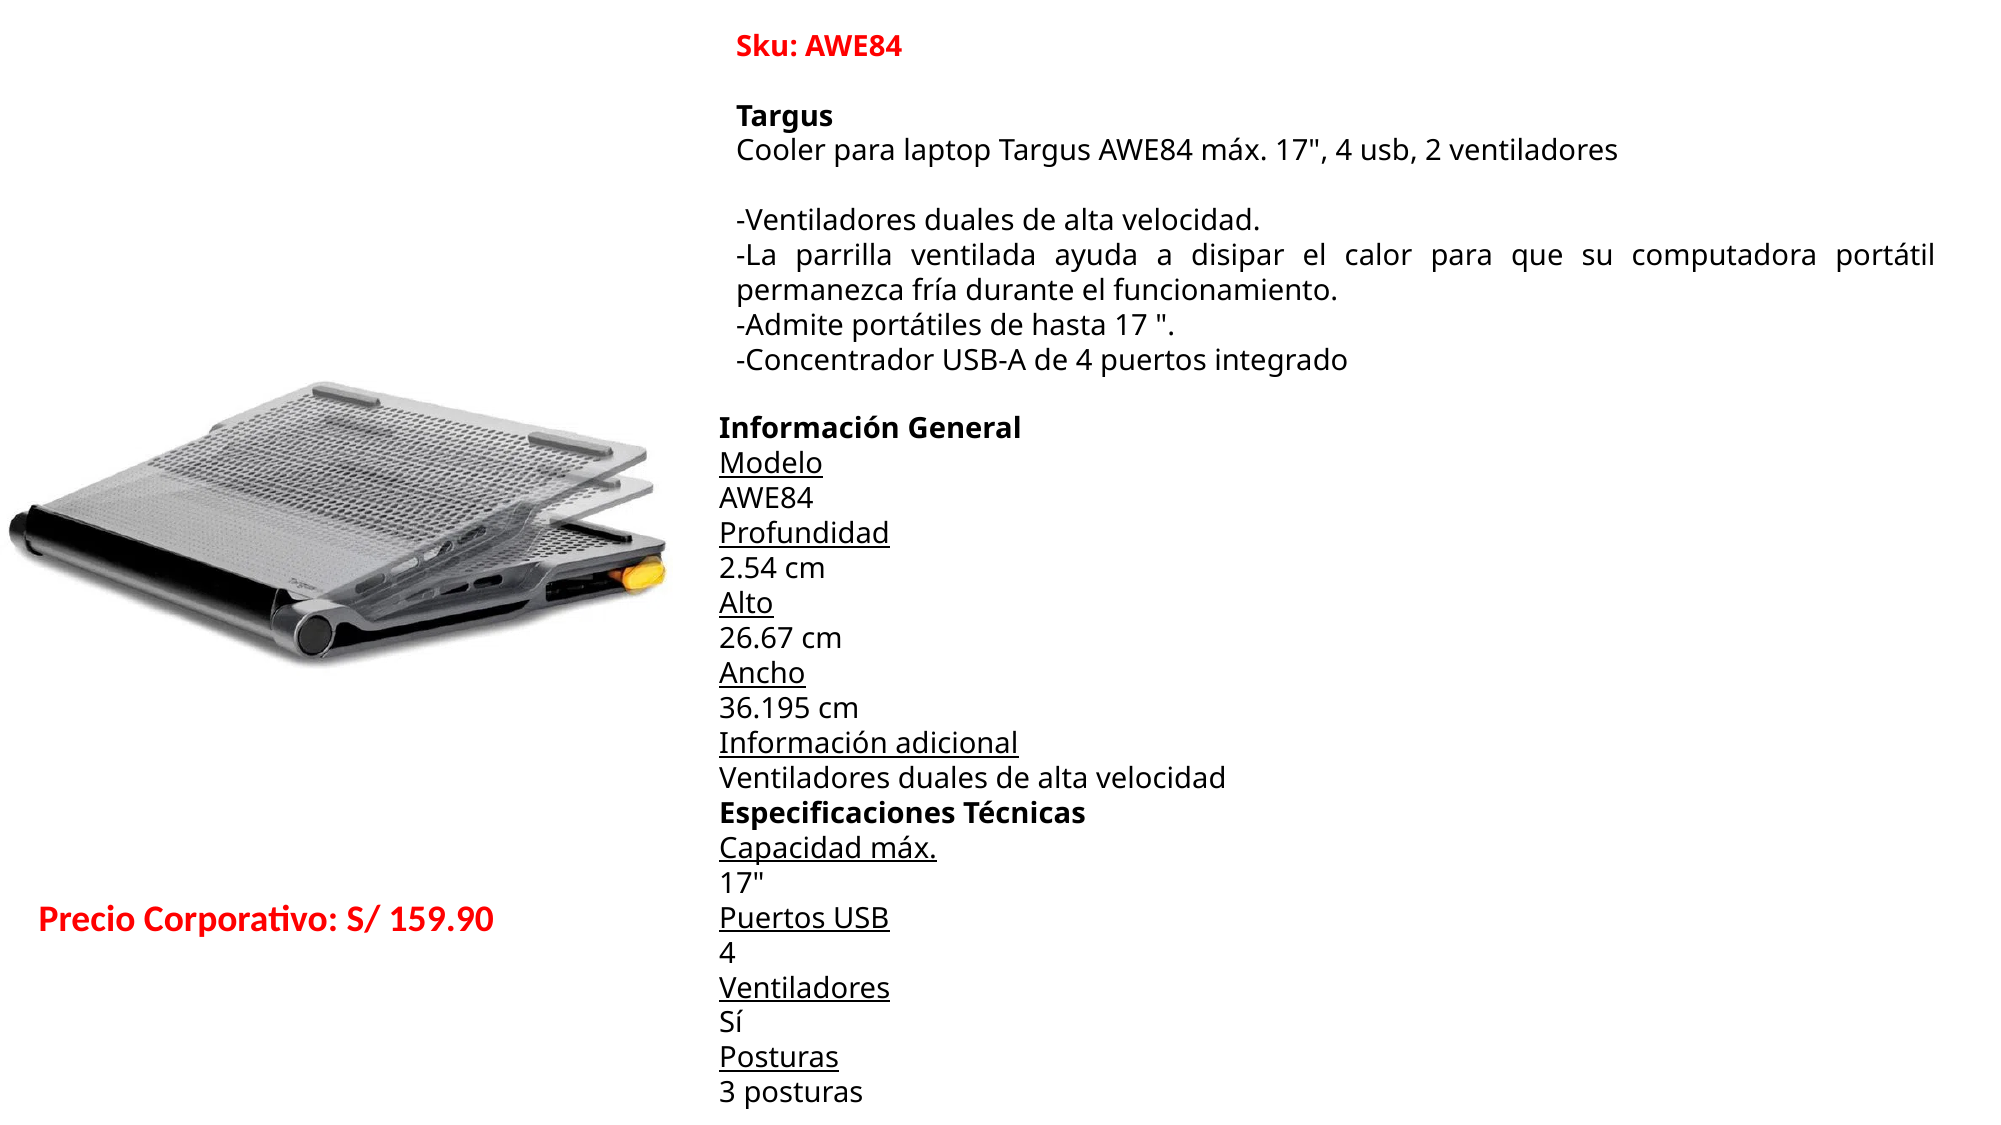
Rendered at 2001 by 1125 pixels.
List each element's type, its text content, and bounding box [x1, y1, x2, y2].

picture [0, 191, 673, 865]
text_box Precio Corporativo: S/ 159.90 [23, 886, 679, 992]
text_box Información General Modelo AWE84 Profundidad 2.54 cm Alto 26.67 cm Ancho 36.195 cm Información adicional Ventiladores duales de alta velocidad Especificaciones Técnicas Capacidad máx. 17" Puertos USB 4 Ventiladores Sí Posturas 3 posturas [704, 402, 1705, 1117]
text_box Sku: AWE84 Targus Cooler para laptop Targus AWE84 máx. 17", 4 usb, 2 ventiladores -Ventiladores duales de alta velocidad. -La parrilla ventilada ayuda a disipar el calor para que su computadora portátil permanezca fría durante el funcionamiento. -Admite portátiles de hasta 17 ". -Concentrador USB-A de 4 puertos integrado [721, 19, 1952, 429]
